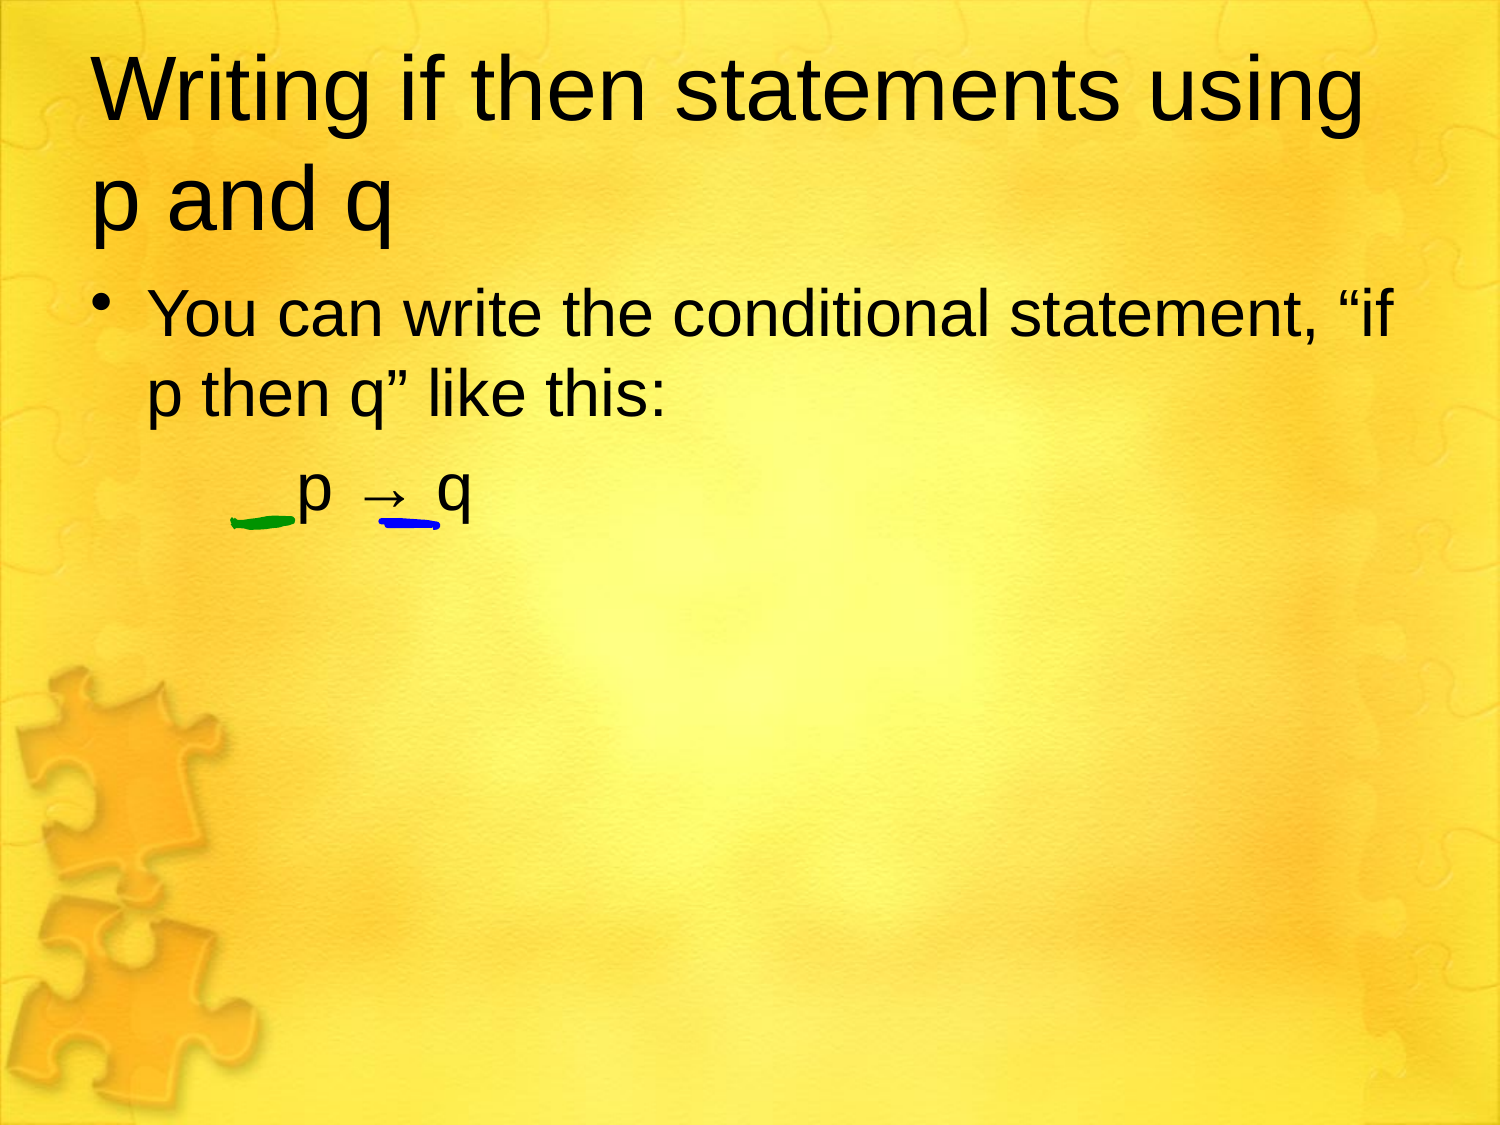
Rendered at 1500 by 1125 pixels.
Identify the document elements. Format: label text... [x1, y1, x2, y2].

picture [0, 0, 1500, 1125]
list You can write the conditional statement, “if p then q” like this: p → q [74, 262, 1426, 1006]
title Writing if then statements using p and q [74, 44, 1426, 233]
text_box [231, 518, 293, 528]
text_box [380, 520, 438, 528]
